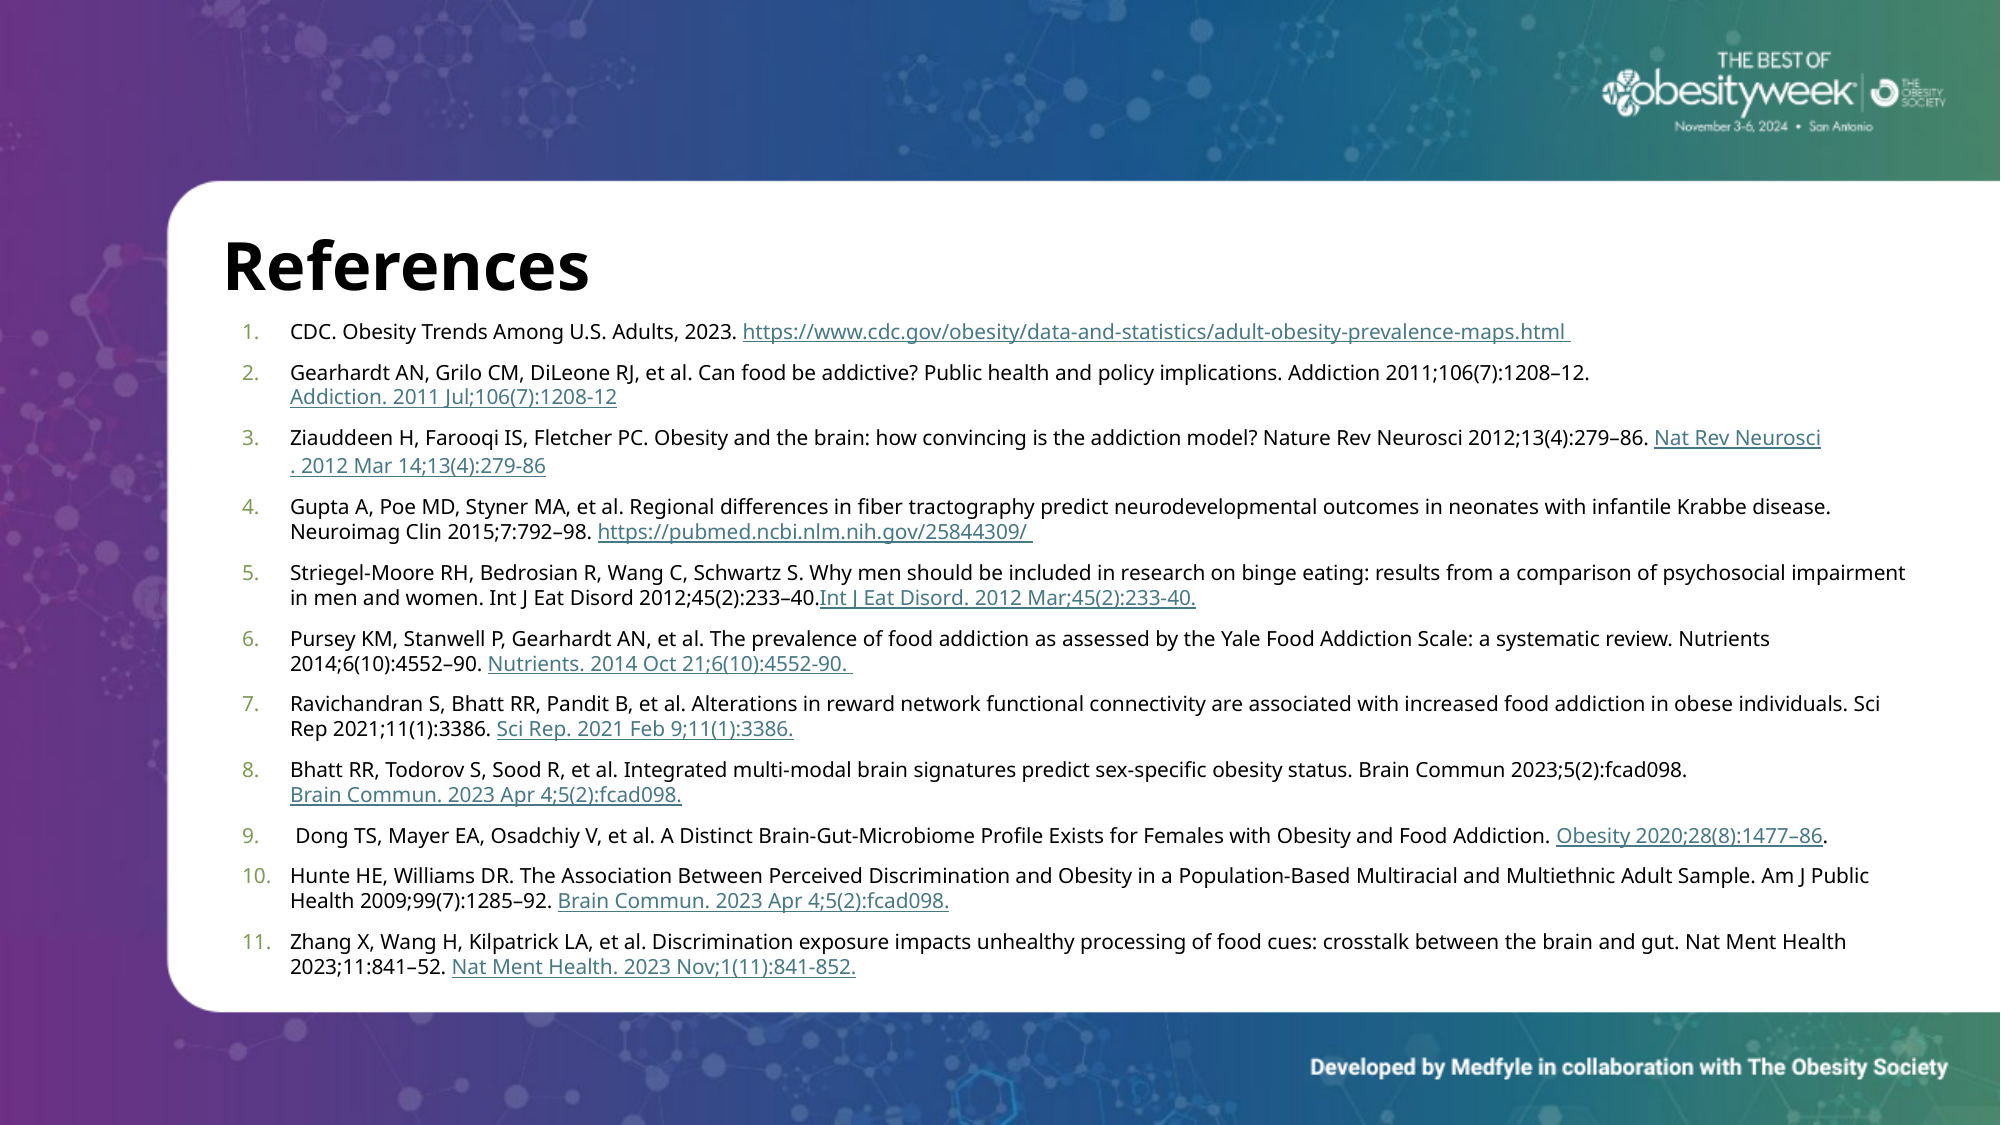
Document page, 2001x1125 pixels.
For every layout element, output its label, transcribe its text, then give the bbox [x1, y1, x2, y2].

list CDC. Obesity Trends Among U.S. Adults, 2023. https://www.cdc.gov/obesity/data-and-statistics/adult-obesity-prevalence-maps.html Gearhardt AN, Grilo CM, DiLeone RJ, et al. Can food be addictive? Public health and policy implications. Addiction 2011;106(7):1208–12. Addiction. 2011 Jul;106(7):1208-12 Ziauddeen H, Farooqi IS, Fletcher PC. Obesity and the brain: how convincing is the addiction model? Nature Rev Neurosci 2012;13(4):279–86. Nat Rev Neurosci. 2012 Mar 14;13(4):279-86 Gupta A, Poe MD, Styner MA, et al. Regional differences in fiber tractography predict neurodevelopmental outcomes in neonates with infantile Krabbe disease. Neuroimag Clin 2015;7:792–98. https://pubmed.ncbi.nlm.nih.gov/25844309/ Striegel-Moore RH, Bedrosian R, Wang C, Schwartz S. Why men should be included in research on binge eating: results from a comparison of psychosocial impairment in men and women. Int J Eat Disord 2012;45(2):233–40.Int J Eat Disord. 2012 Mar;45(2):233-40. Pursey KM, Stanwell P, Gearhardt AN, et al. The prevalence of food addiction as assessed by the Yale Food Addiction Scale: a systematic review. Nutrients 2014;6(10):4552–90. Nutrients. 2014 Oct 21;6(10):4552-90. Ravichandran S, Bhatt RR, Pandit B, et al. Alterations in reward network functional connectivity are associated with increased food addiction in obese individuals. Sci Rep 2021;11(1):3386. Sci Rep. 2021 Feb 9;11(1):3386. Bhatt RR, Todorov S, Sood R, et al. Integrated multi-modal brain signatures predict sex-specific obesity status. Brain Commun 2023;5(2):fcad098. Brain Commun. 2023 Apr 4;5(2):fcad098. Dong TS, Mayer EA, Osadchiy V, et al. A Distinct Brain-Gut-Microbiome Profile Exists for Females with Obesity and Food Addiction. Obesity 2020;28(8):1477–86. Hunte HE, Williams DR. The Association Between Perceived Discrimination and Obesity in a Population-Based Multiracial and Multiethnic Adult Sample. Am J Public Health 2009;99(7):1285–92. Brain Commun. 2023 Apr 4;5(2):fcad098. Zhang X, Wang H, Kilpatrick LA, et al. Discrimination exposure impacts unhealthy processing of food cues: crosstalk between the brain and gut. Nat Ment Health 2023;11:841–52. Nat Ment Health. 2023 Nov;1(11):841-852. [199, 310, 1930, 864]
title References [207, 211, 1918, 310]
picture [0, 0, 2000, 1125]
